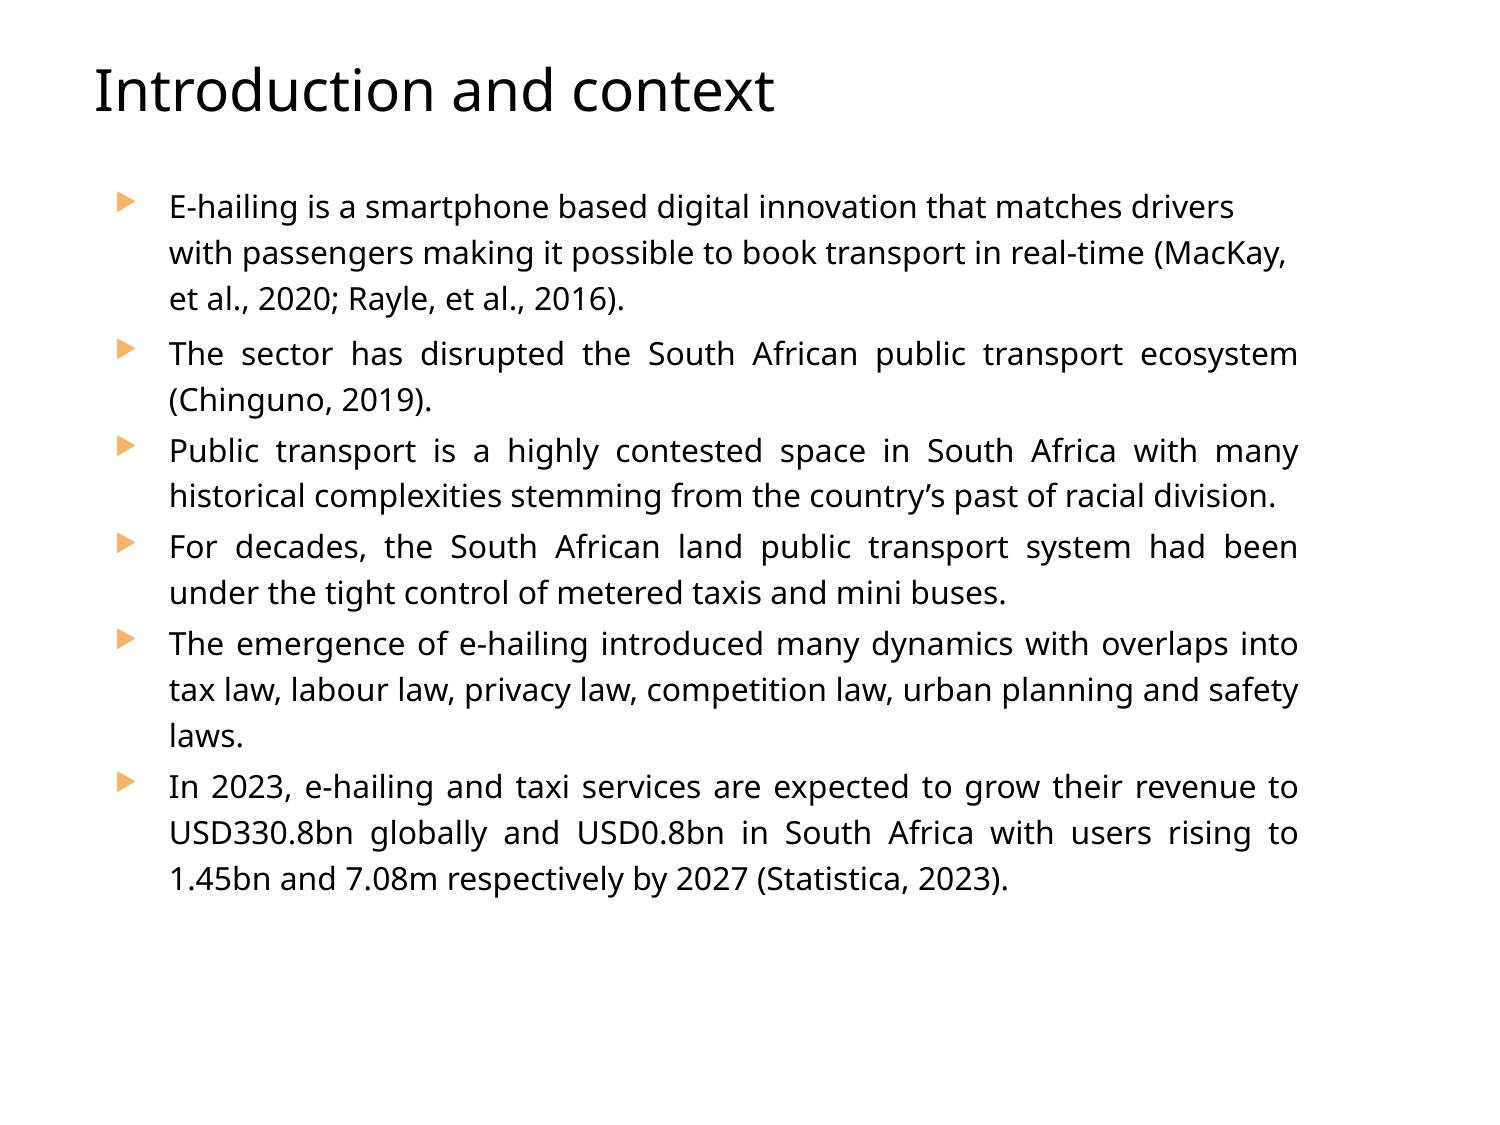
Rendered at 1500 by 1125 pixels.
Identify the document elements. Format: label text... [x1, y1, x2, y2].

title Introduction and context [79, 45, 1237, 172]
text_box [226, 845, 257, 951]
list E-hailing is a smartphone based digital innovation that matches drivers with passengers making it possible to book transport in real-time (MacKay, et al., 2020; Rayle, et al., 2016). The sector has disrupted the South African public transport ecosystem (Chinguno, 2019). Public transport is a highly contested space in South Africa with many historical complexities stemming from the country’s past of racial division. For decades, the South African land public transport system had been under the tight control of metered taxis and mini buses. The emergence of e-hailing introduced many dynamics with overlaps into tax law, labour law, privacy law, competition law, urban planning and safety laws. In 2023, e-hailing and taxi services are expected to grow their revenue to USD330.8bn globally and USD0.8bn in South Africa with users rising to 1.45bn and 7.08m respectively by 2027 (Statistica, 2023). [99, 171, 1315, 1087]
